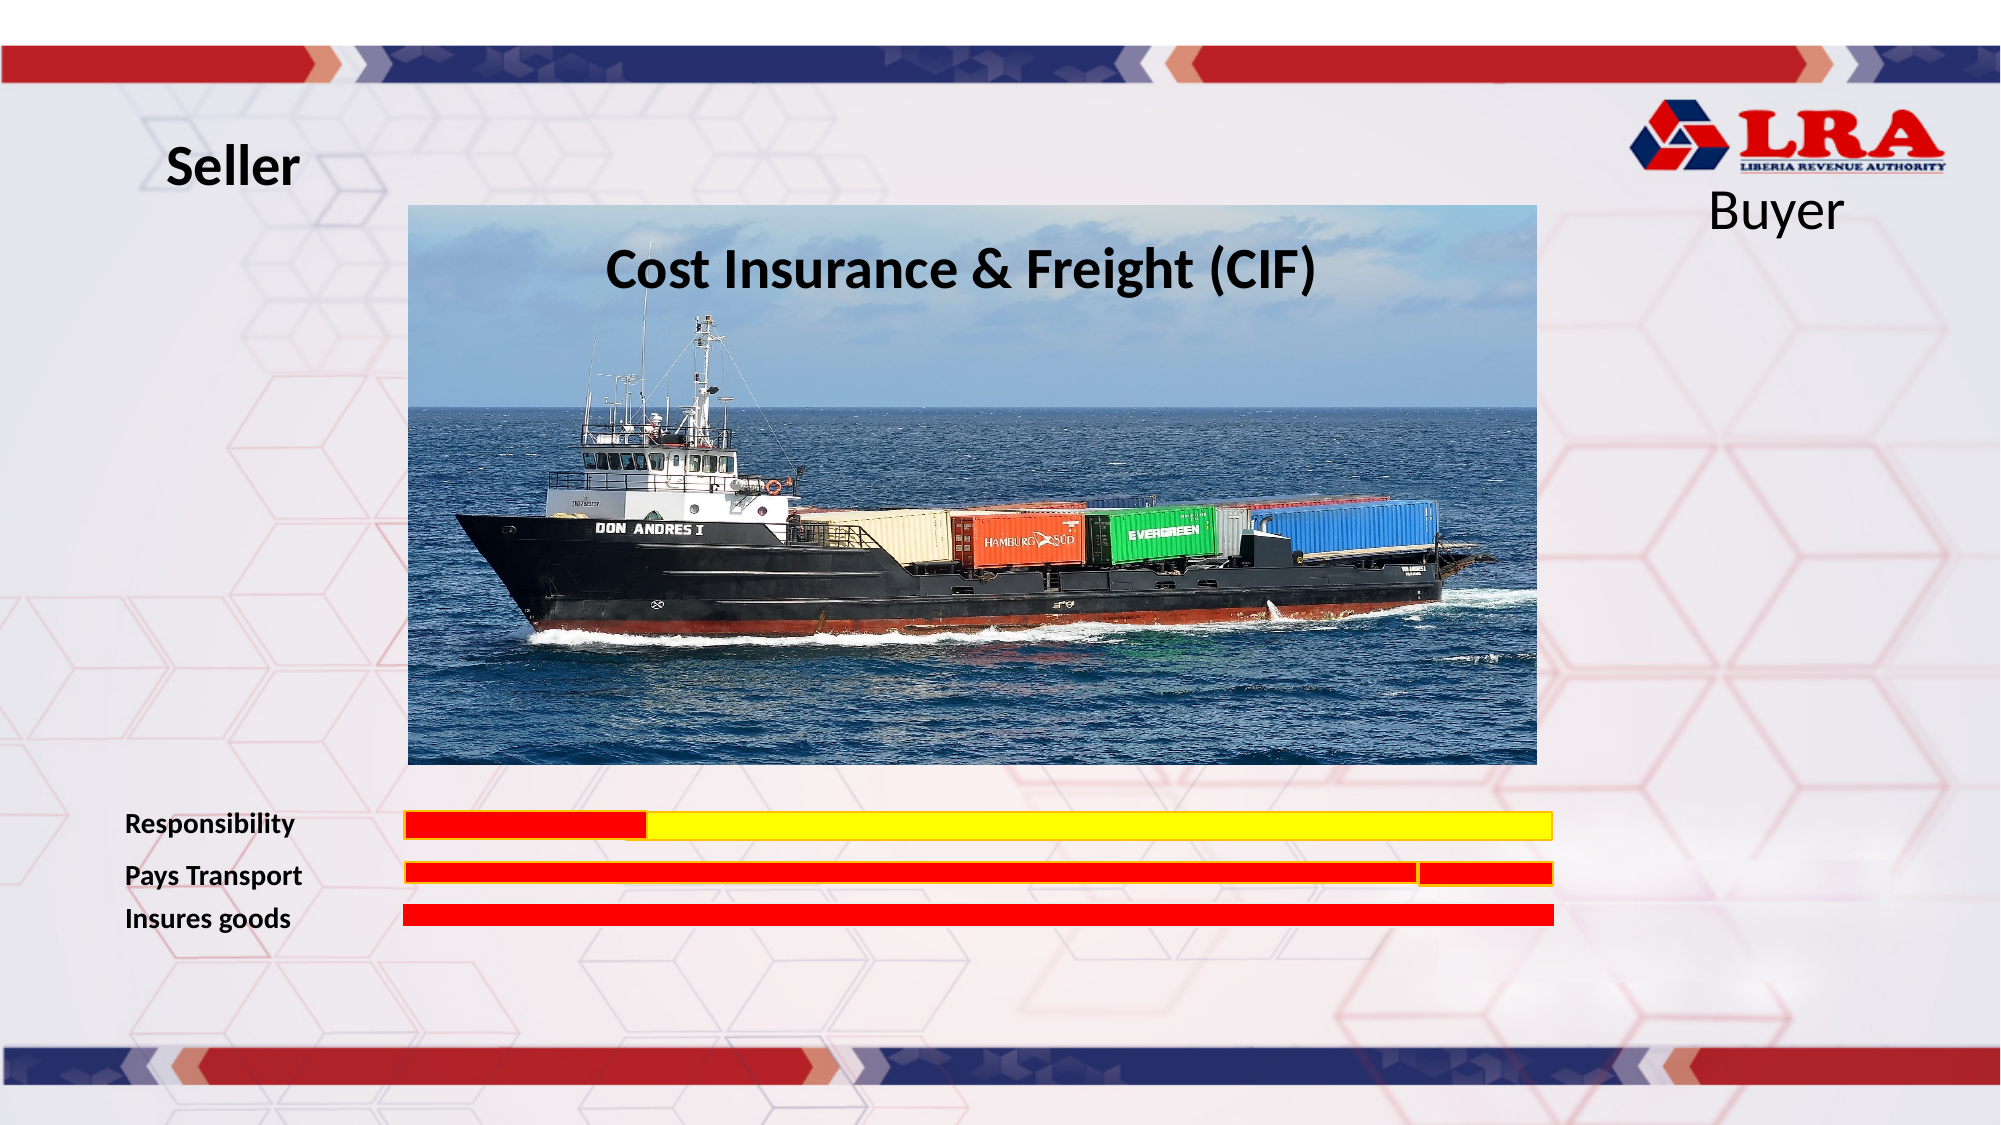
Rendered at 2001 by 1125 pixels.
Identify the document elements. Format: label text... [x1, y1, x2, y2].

text_box [1418, 861, 1554, 887]
picture [0, 0, 2001, 1125]
text_box Pays Transport [109, 848, 335, 891]
text_box [625, 811, 1553, 841]
list Buyer [1627, 0, 1914, 533]
text_box Responsibility [109, 726, 332, 848]
text_box [401, 902, 1556, 928]
text_box [403, 810, 648, 840]
text_box Insures goods [109, 891, 348, 942]
text_box Seller [96, 119, 372, 205]
text_box [404, 861, 1418, 884]
